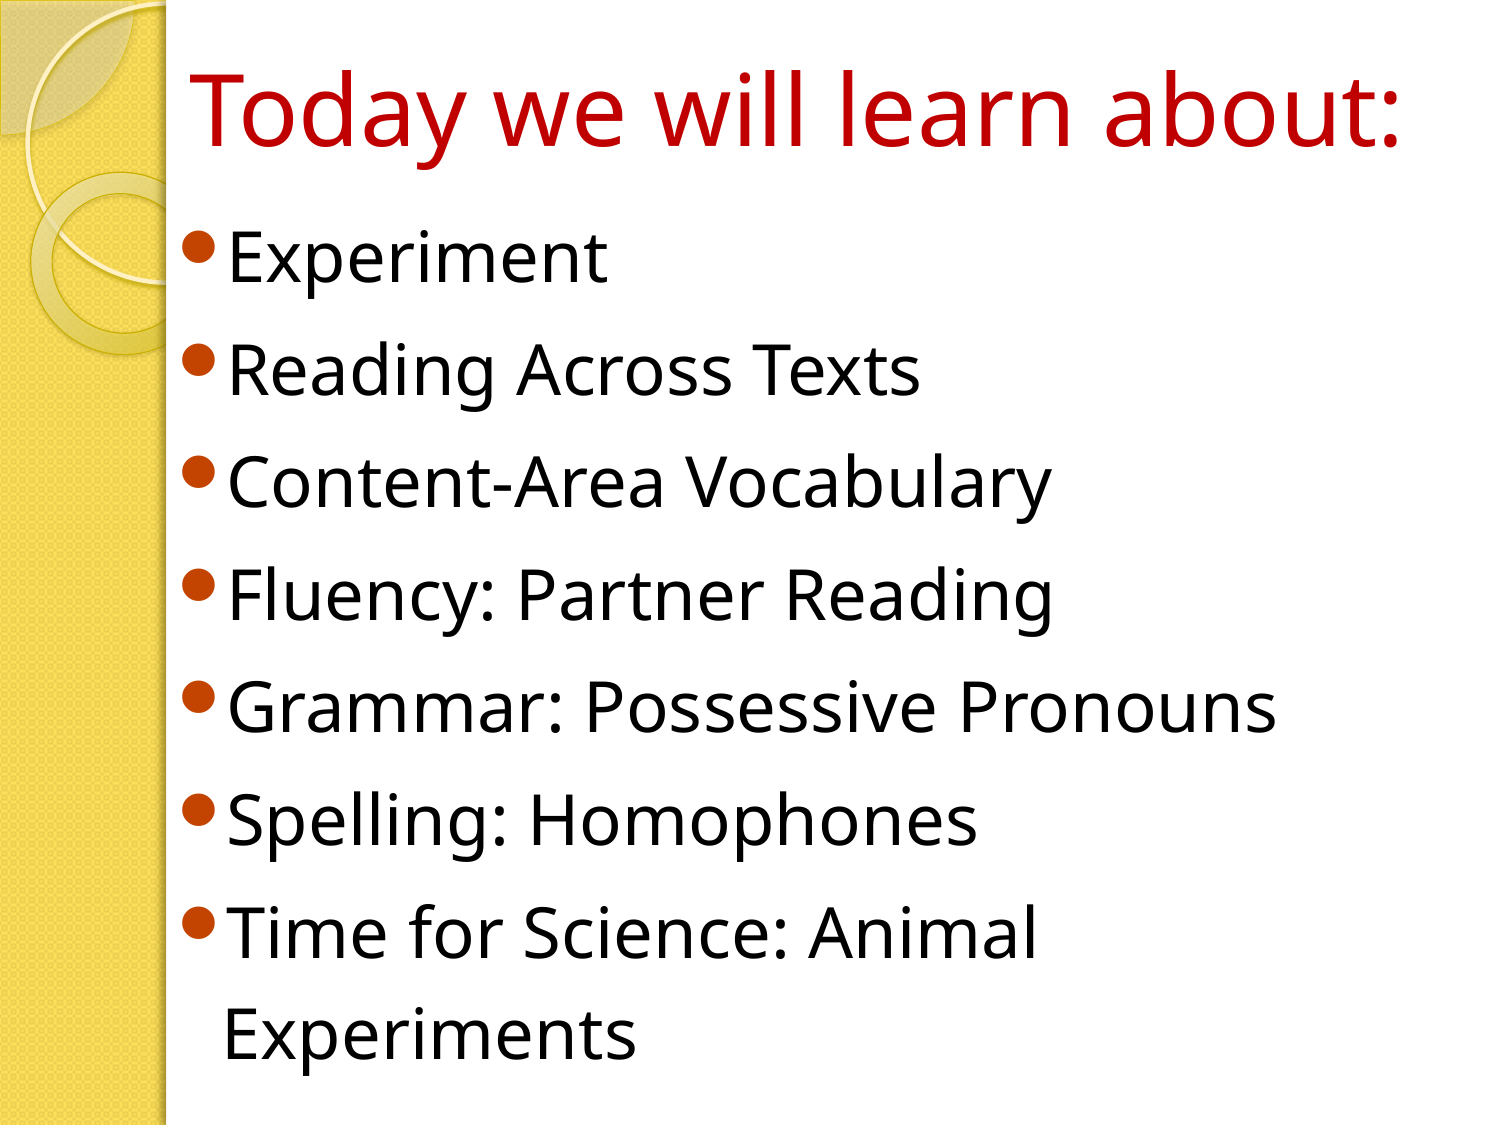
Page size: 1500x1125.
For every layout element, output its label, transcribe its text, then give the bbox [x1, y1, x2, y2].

list Experiment Reading Across Texts Content-Area Vocabulary Fluency: Partner Reading Grammar: Possessive Pronouns Spelling: Homophones Time for Science: Animal Experiments [150, 187, 1463, 1088]
title Today we will learn about: [174, 24, 1500, 188]
